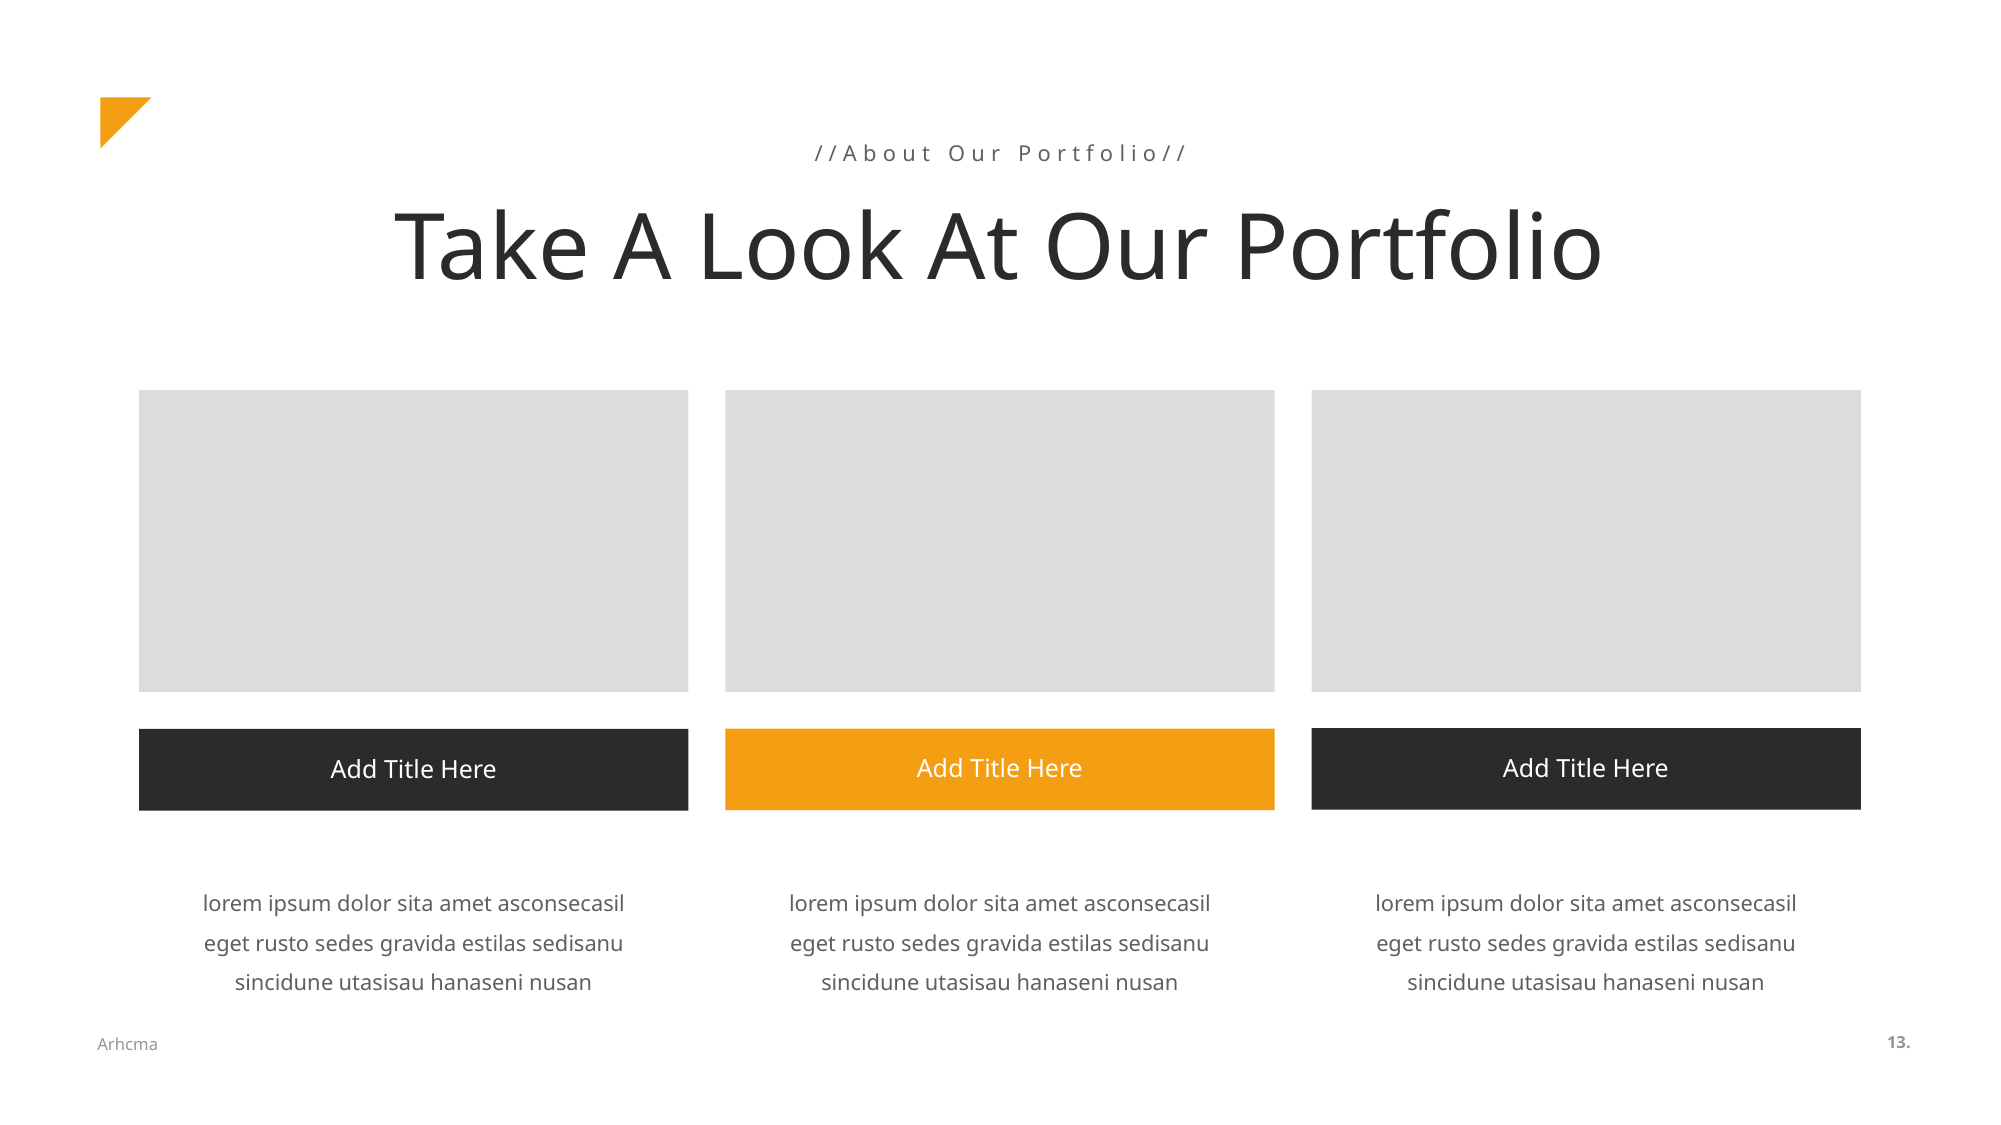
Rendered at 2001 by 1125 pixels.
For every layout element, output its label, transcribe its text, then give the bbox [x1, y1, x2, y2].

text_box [725, 728, 1275, 811]
picture [139, 390, 689, 692]
picture [725, 390, 1275, 692]
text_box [139, 728, 689, 811]
text_box [99, 96, 154, 151]
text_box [1311, 727, 1861, 810]
text_box lorem ipsum dolor sita amet asconsecasil eget rusto sedes gravida estilas sedisanu sincidune utasisau hanaseni nusan [1354, 869, 1819, 1003]
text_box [83, 1024, 1924, 1062]
text_box lorem ipsum dolor sita amet asconsecasil eget rusto sedes gravida estilas sedisanu sincidune utasisau hanaseni nusan [181, 869, 646, 1003]
picture [1311, 390, 1861, 692]
text_box lorem ipsum dolor sita amet asconsecasil eget rusto sedes gravida estilas sedisanu sincidune utasisau hanaseni nusan [767, 869, 1233, 1003]
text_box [314, 119, 1686, 311]
